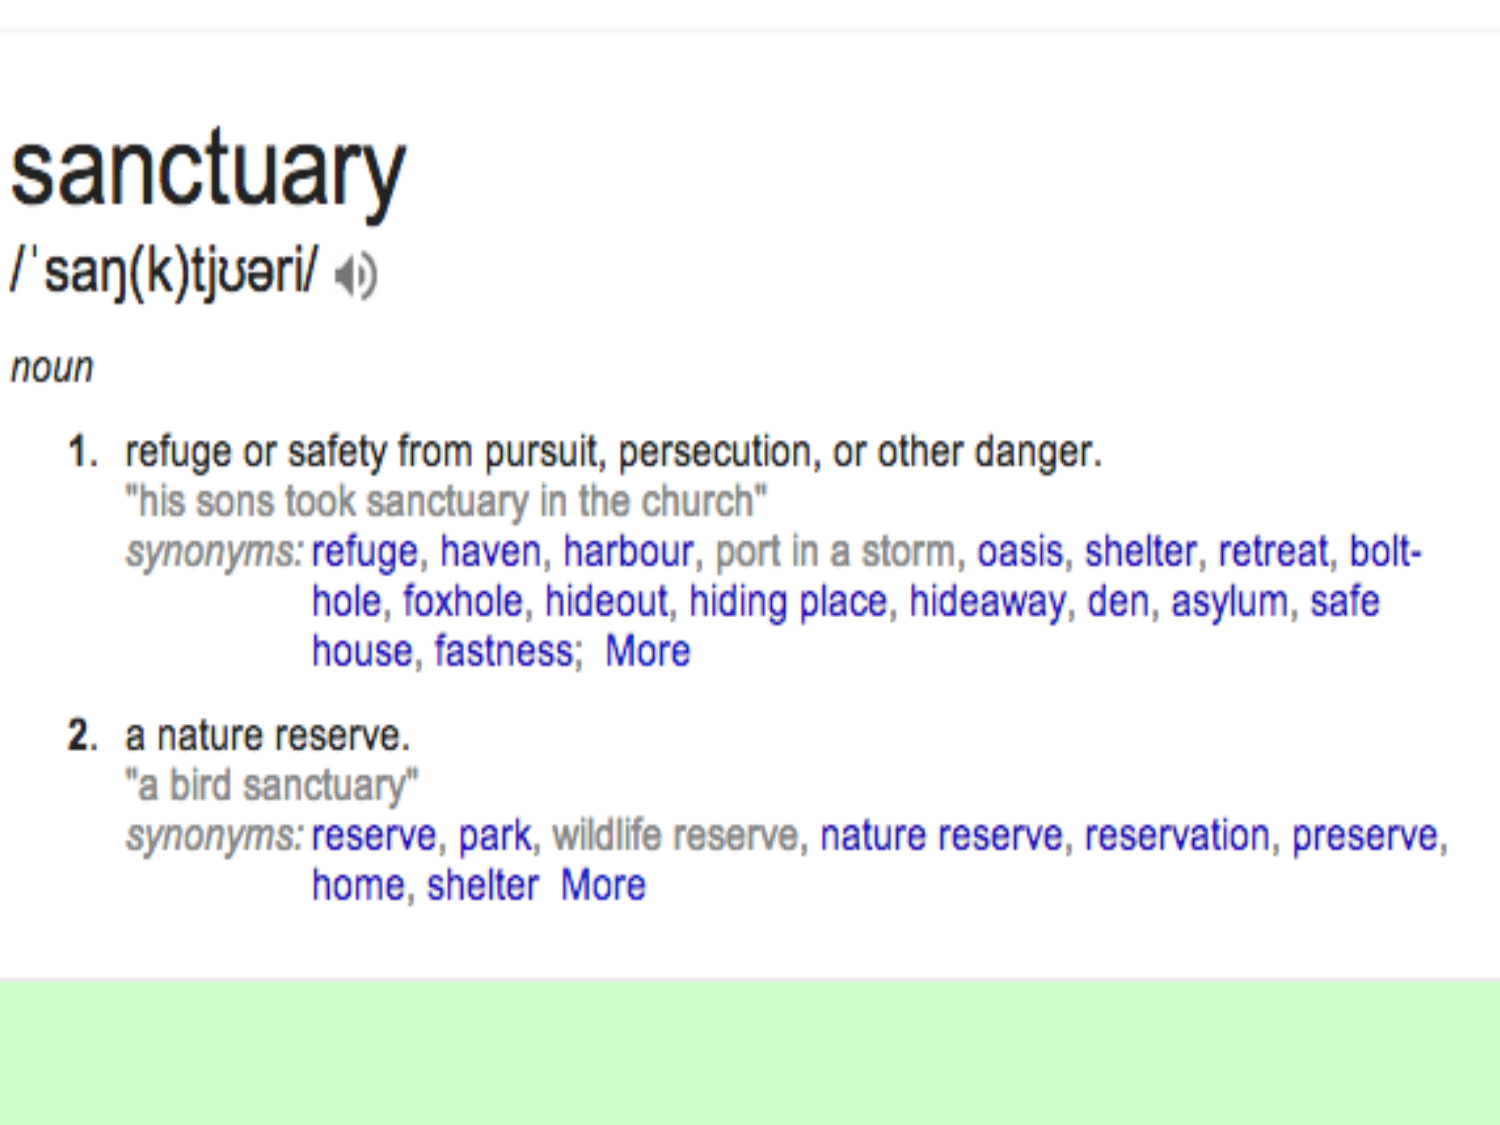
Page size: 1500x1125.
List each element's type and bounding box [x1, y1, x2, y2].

list [0, 0, 1500, 982]
